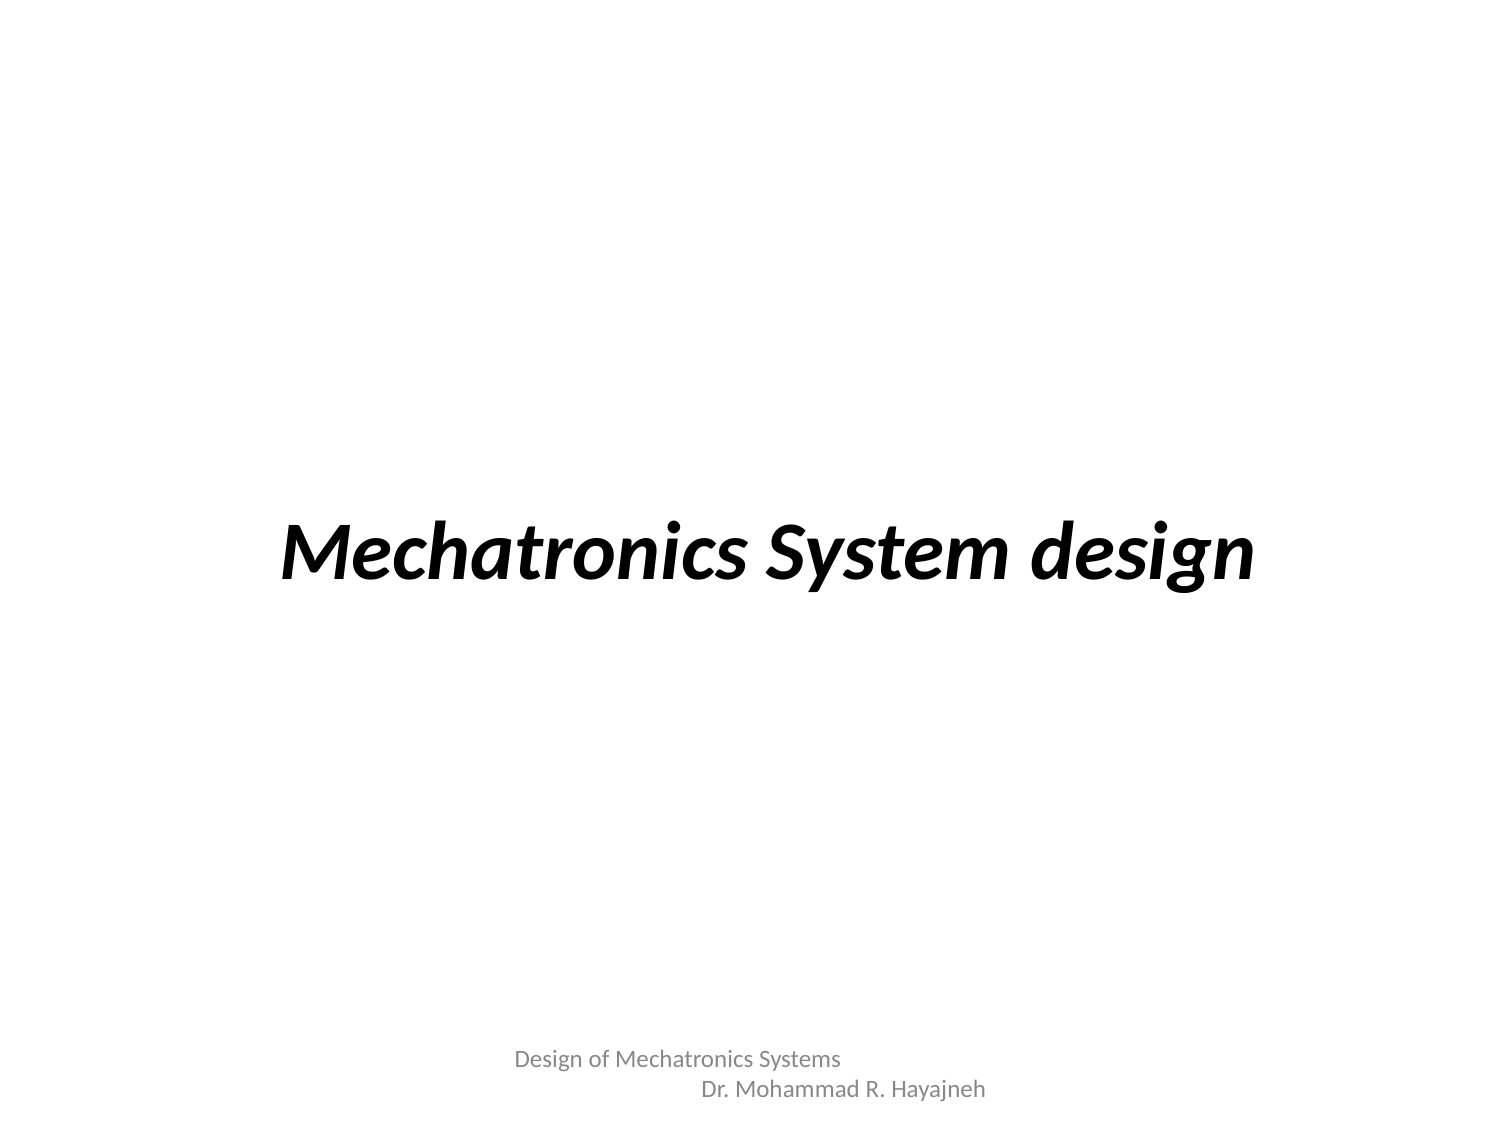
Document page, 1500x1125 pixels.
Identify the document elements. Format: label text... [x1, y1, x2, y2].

footer Design of Mechatronics Systems Dr. Mohammad R. Hayajneh [496, 1042, 1004, 1103]
picture [76, 0, 1500, 906]
